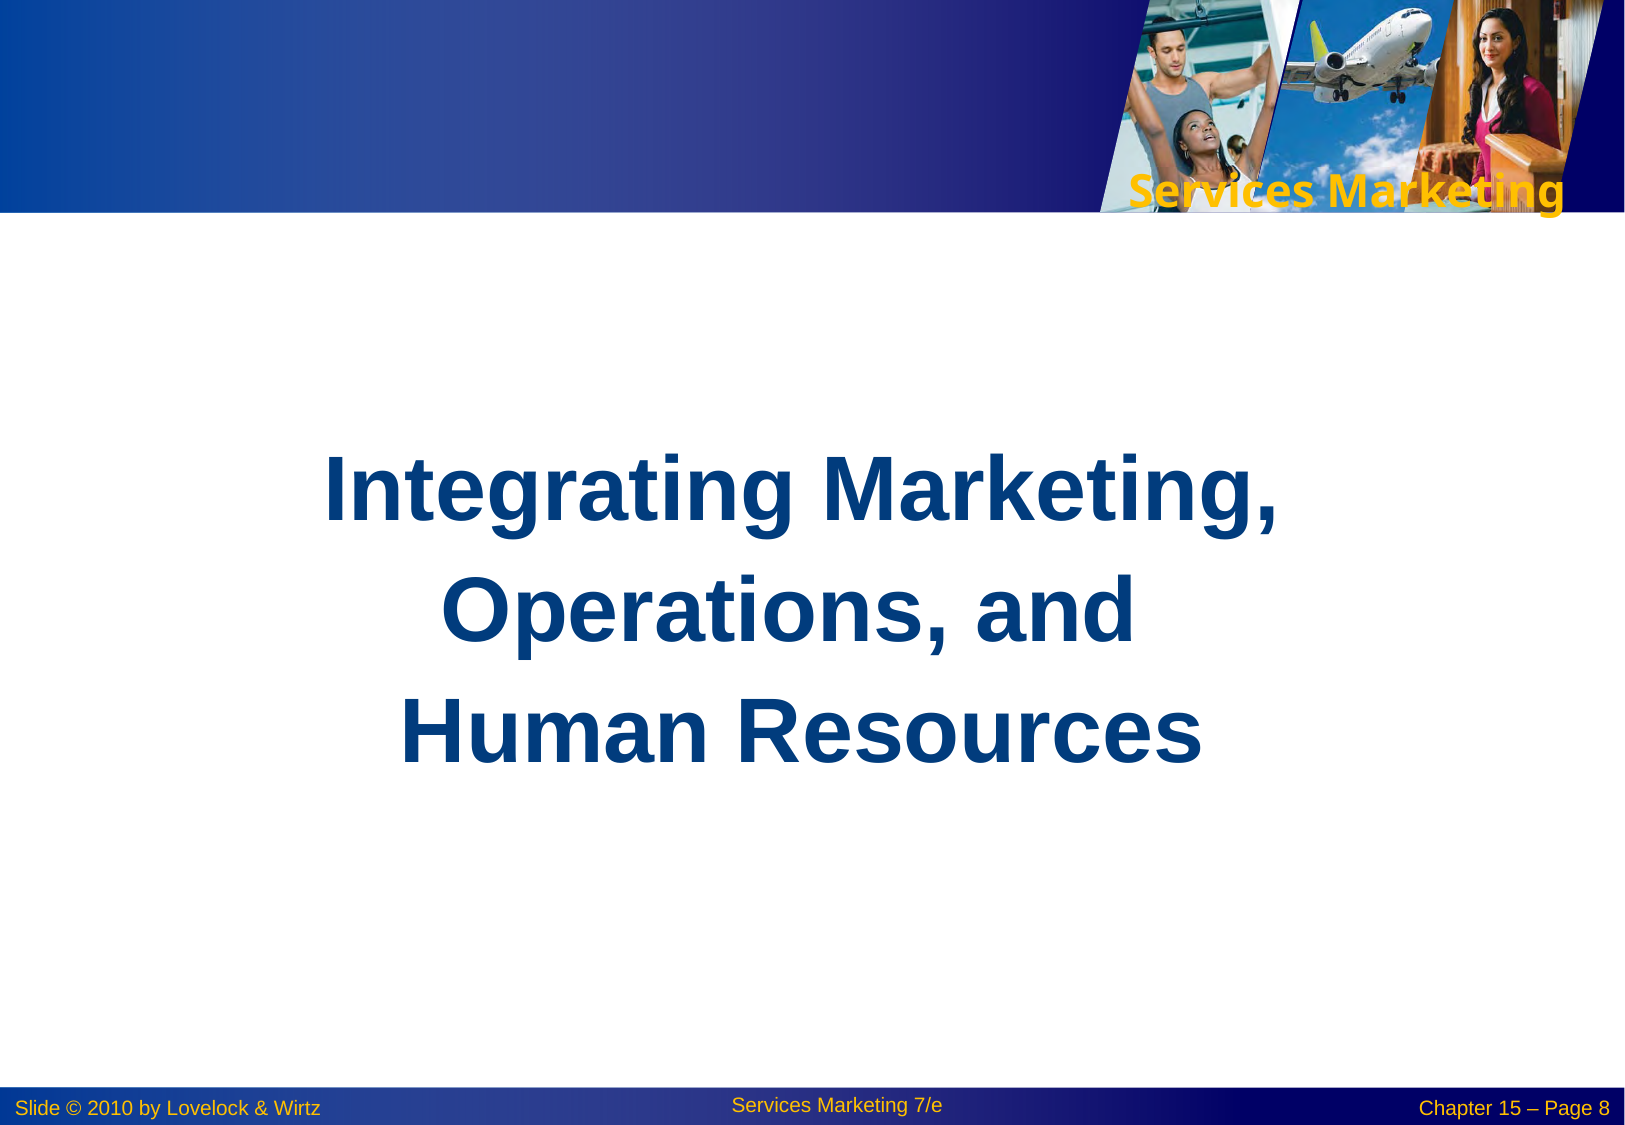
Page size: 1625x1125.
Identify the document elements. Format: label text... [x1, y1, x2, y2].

picture [1100, 0, 1604, 213]
text_box Integrating Marketing, Operations, and Human Resources [112, 436, 1493, 763]
picture [1162, 186, 1172, 192]
picture [1546, 187, 1556, 202]
